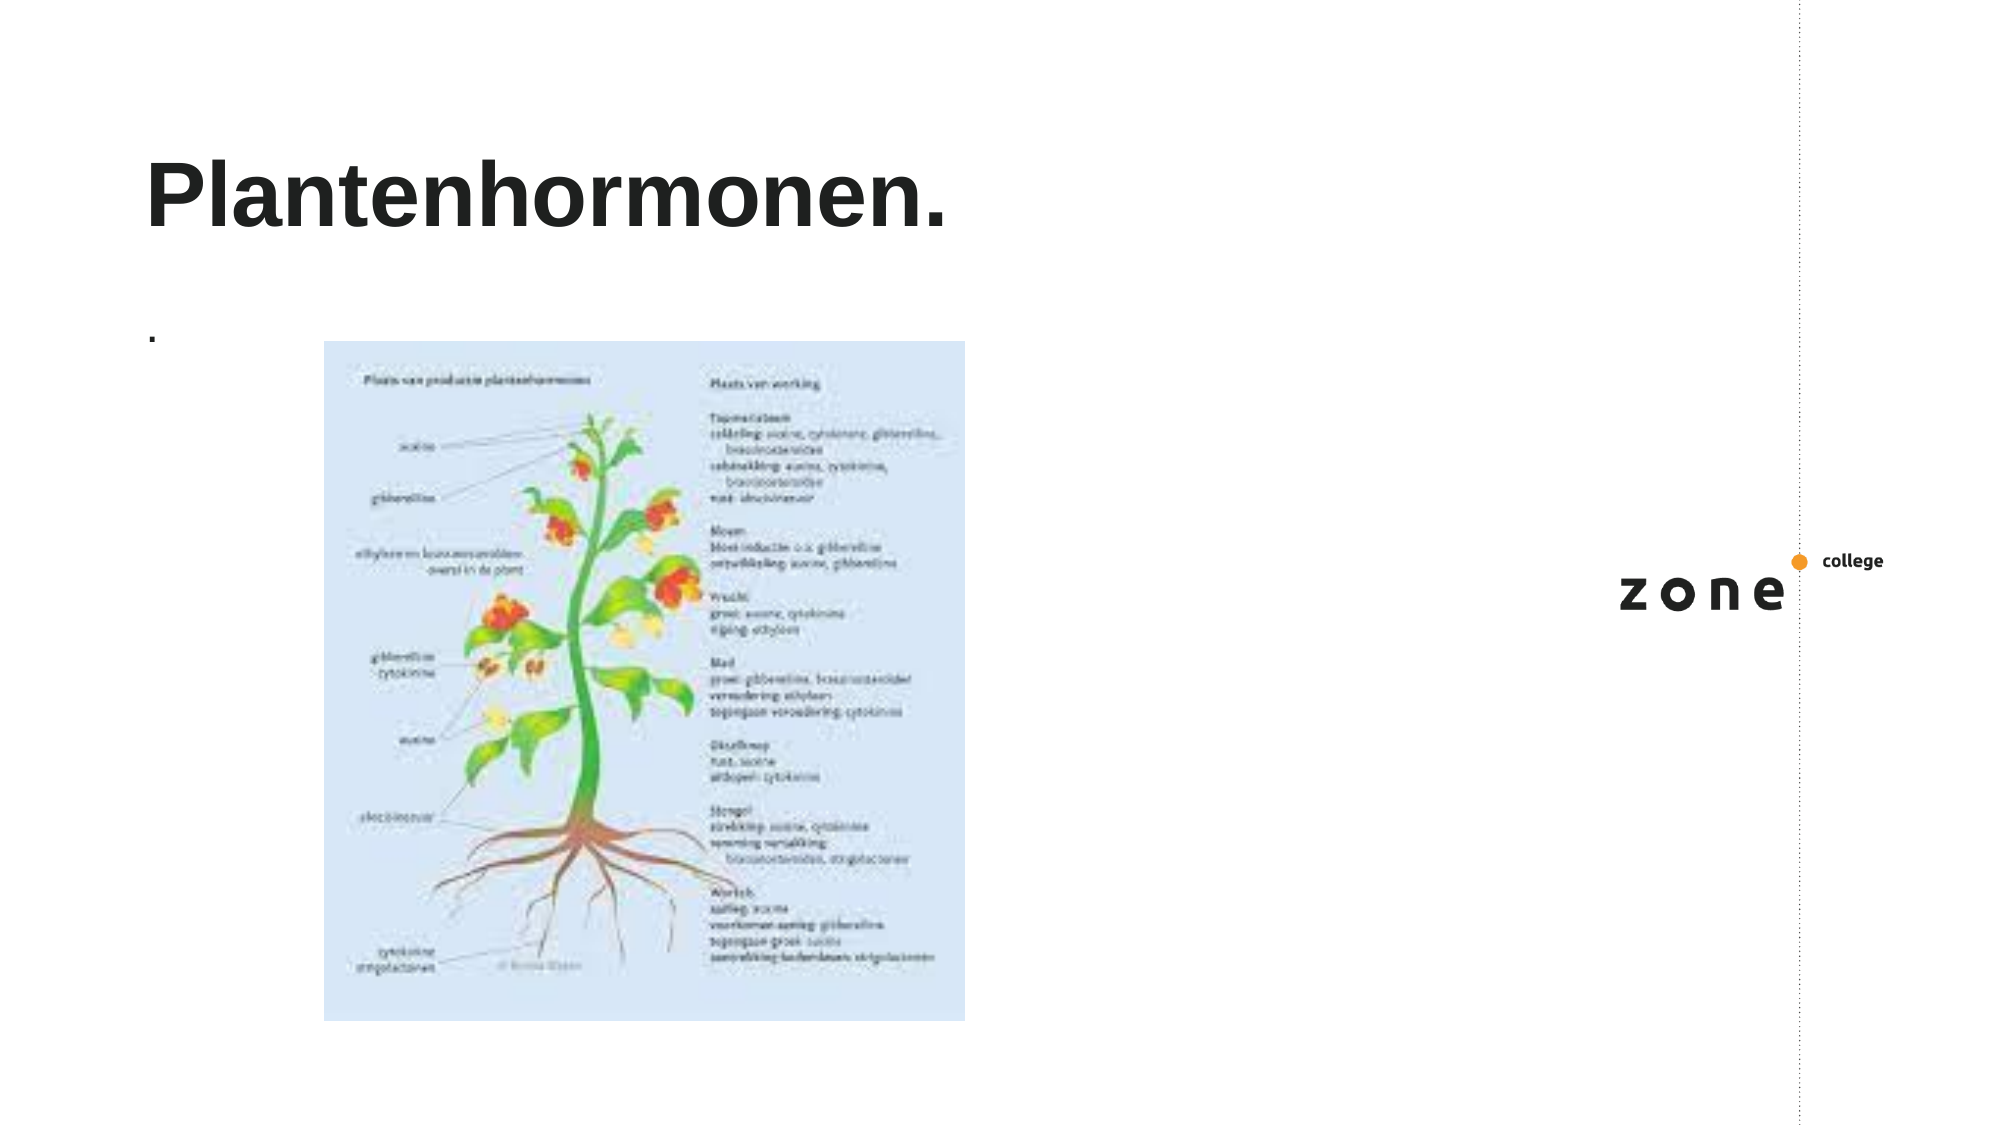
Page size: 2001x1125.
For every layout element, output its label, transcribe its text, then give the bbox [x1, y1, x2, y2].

picture [1596, 0, 2001, 1125]
picture [324, 341, 965, 1021]
list . [145, 292, 1445, 1070]
title Plantenhormonen. [145, 147, 1647, 312]
